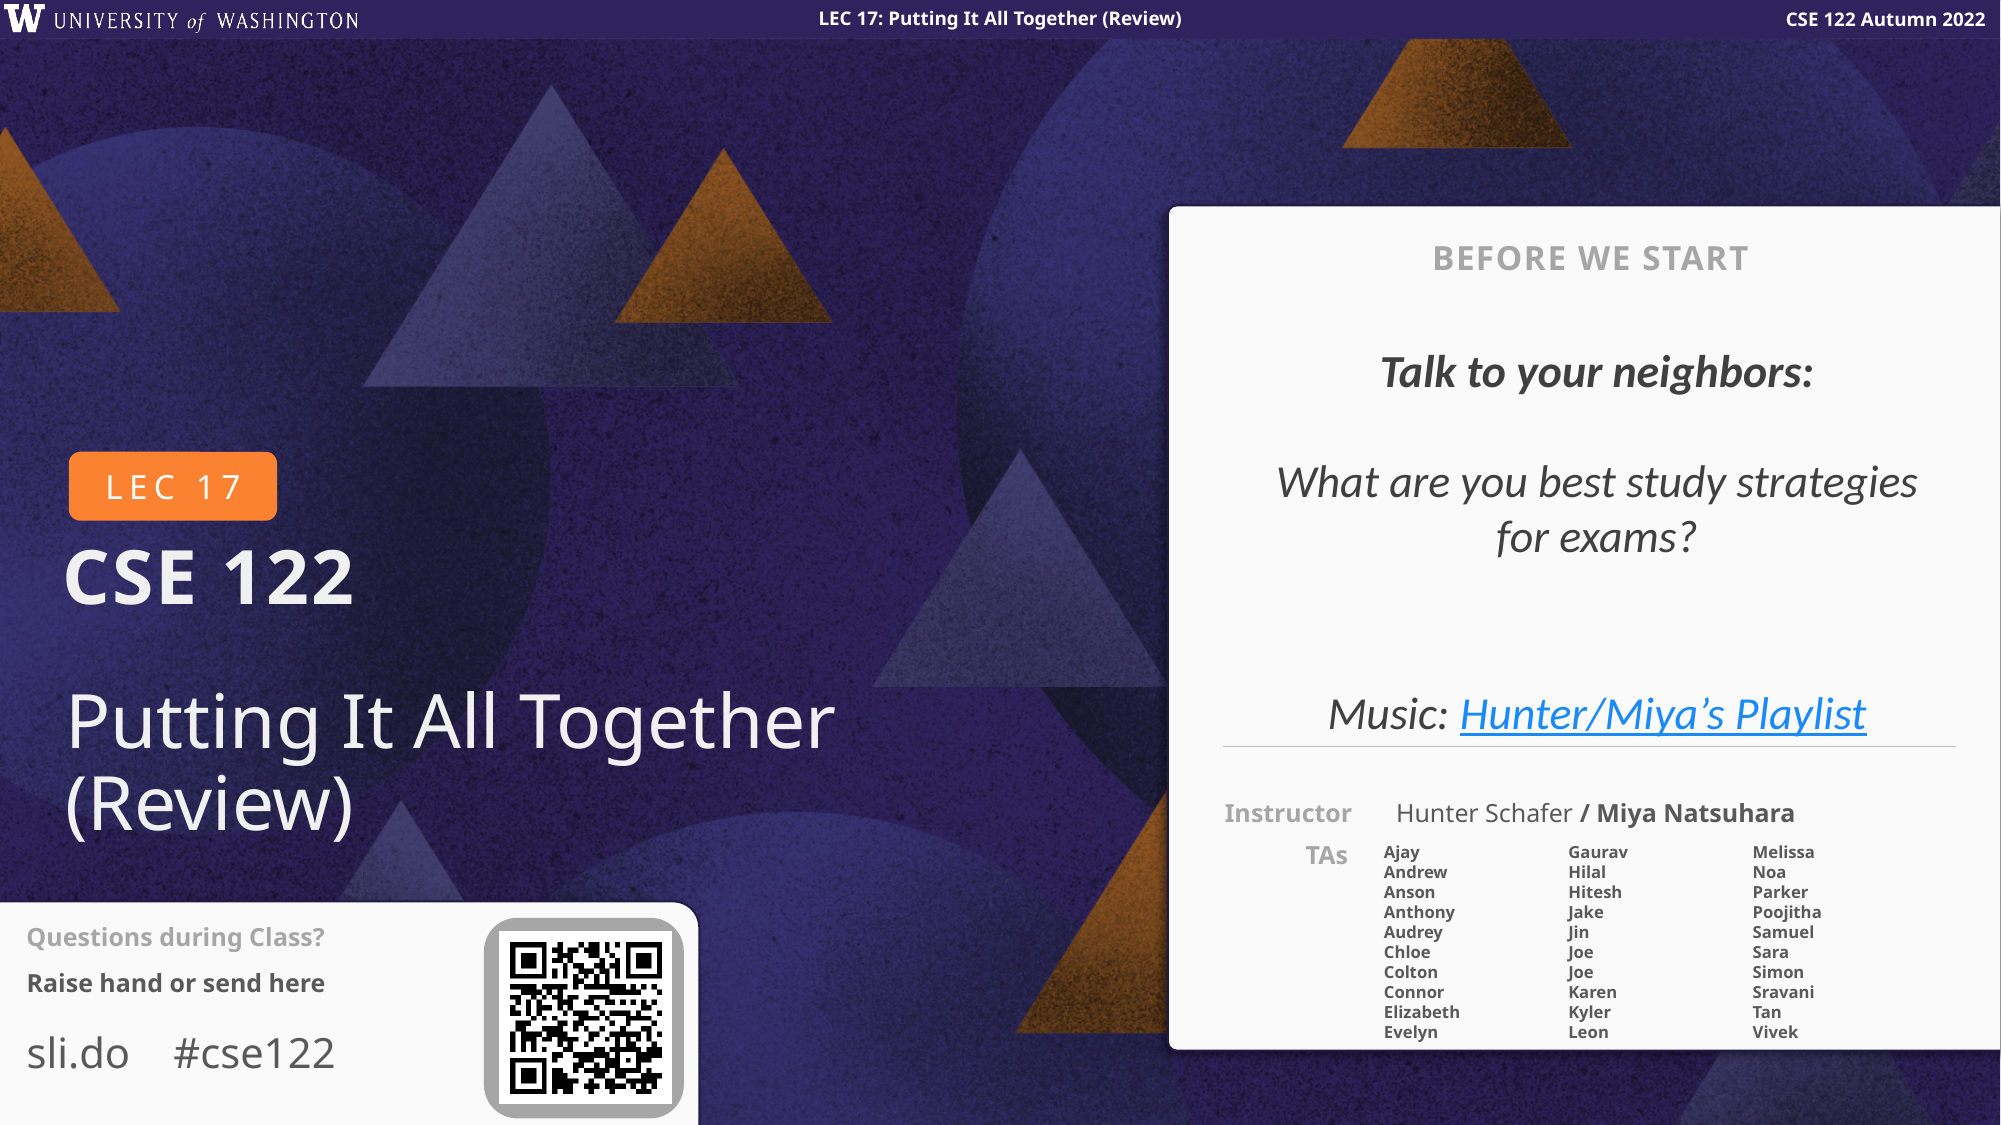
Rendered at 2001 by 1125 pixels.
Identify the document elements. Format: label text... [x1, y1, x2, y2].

picture [4, 4, 358, 33]
picture [499, 931, 672, 1104]
title Putting It All Together (Review) [50, 676, 1132, 998]
picture [0, 38, 2001, 1125]
text_box Talk to your neighbors: What are you best study strategies for exams? [1229, 334, 1965, 570]
text_box BEFORE WE START [1210, 230, 1971, 285]
text_box Music: Hunter/Miya’s Playlist [1251, 676, 1943, 747]
